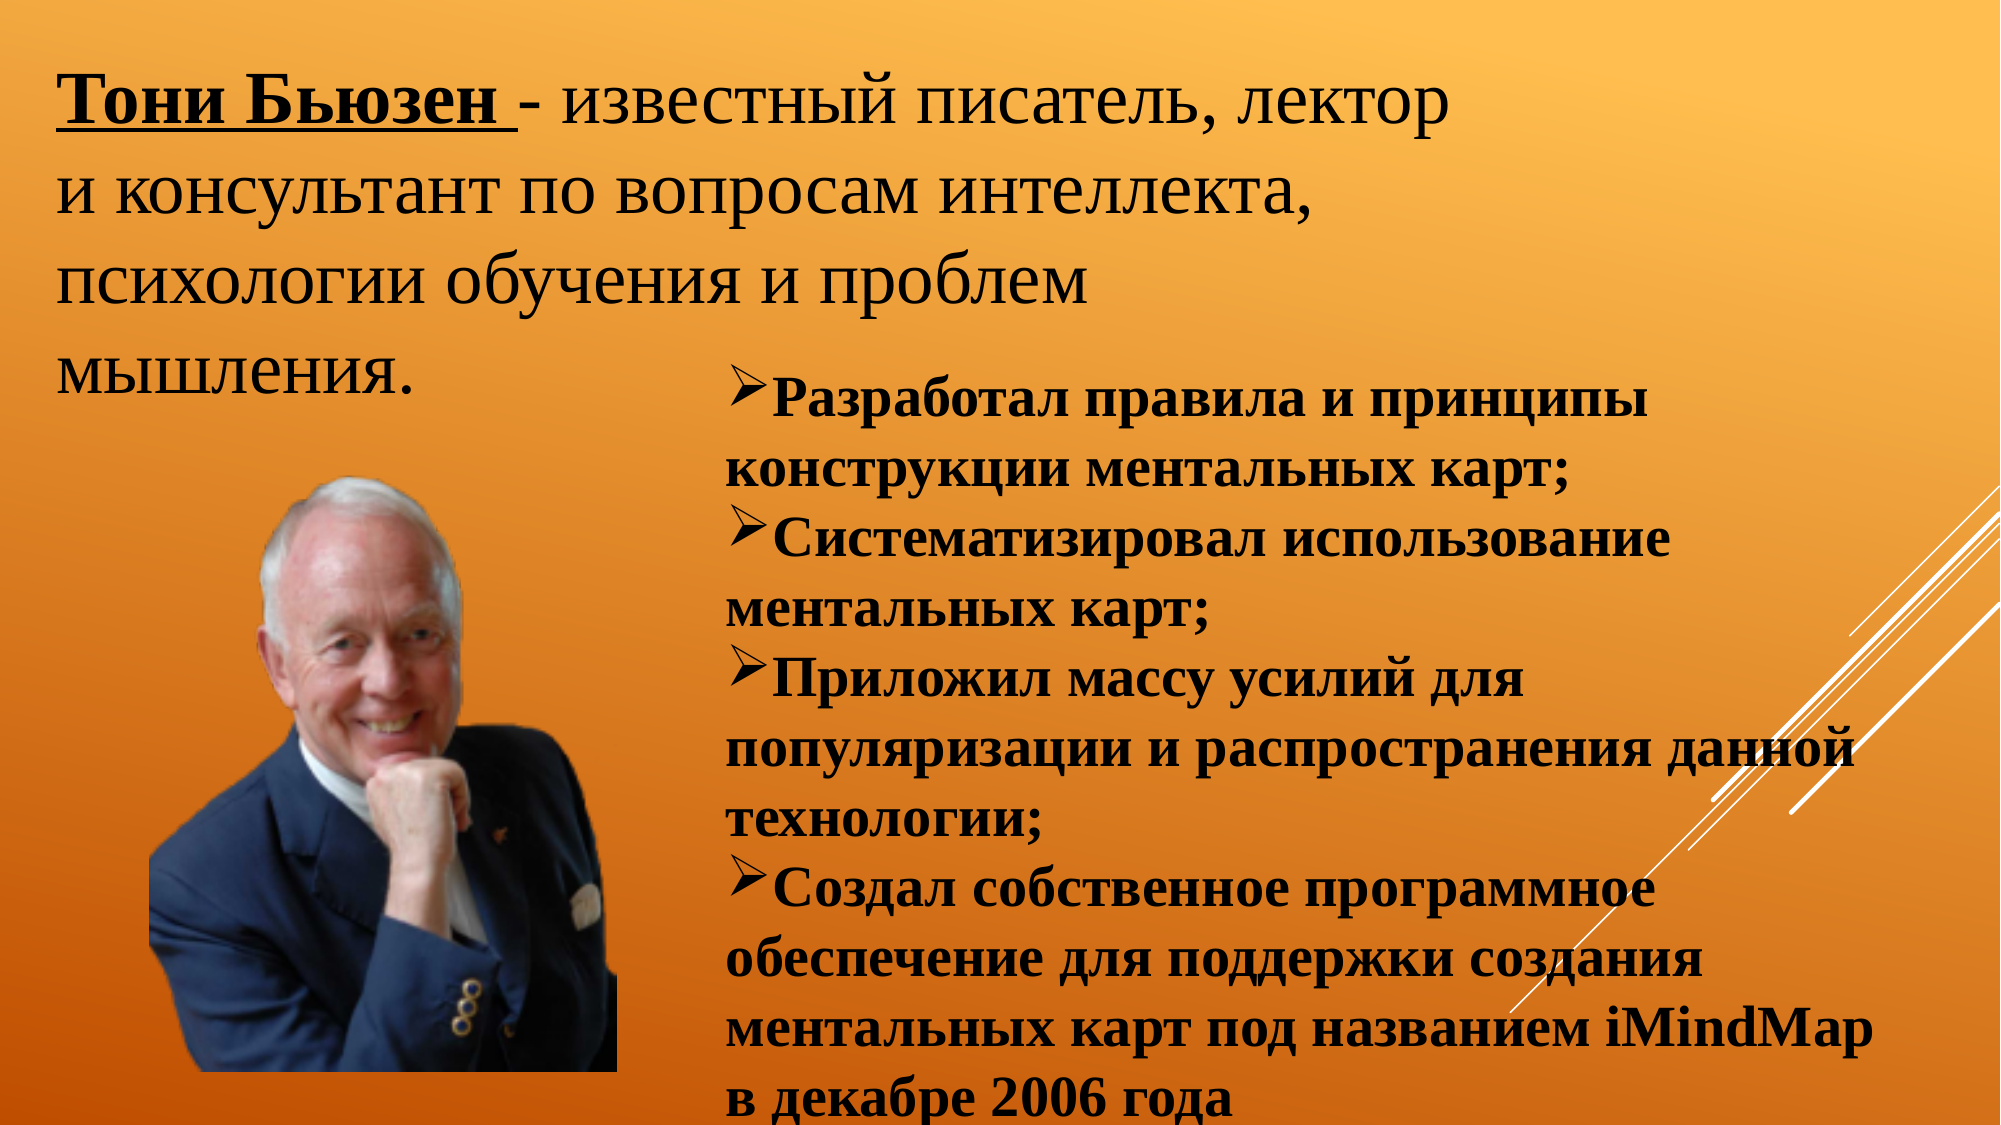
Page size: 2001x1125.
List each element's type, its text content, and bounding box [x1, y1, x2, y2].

text_box Разработал правила и принципы конструкции ментальных карт; Систематизировал использование ментальных карт; Приложил массу усилий для популяризации и распространения данной технологии; Создал собственное программное обеспечение для поддержки создания ментальных карт под названием iMindMap в декабре 2006 года [711, 350, 1909, 1125]
picture [149, 446, 618, 1072]
text_box Тони Бьюзен - известный писатель, лектор и консультант по вопросам интеллекта, психологии обучения и проблем мышления. [41, 41, 1500, 417]
